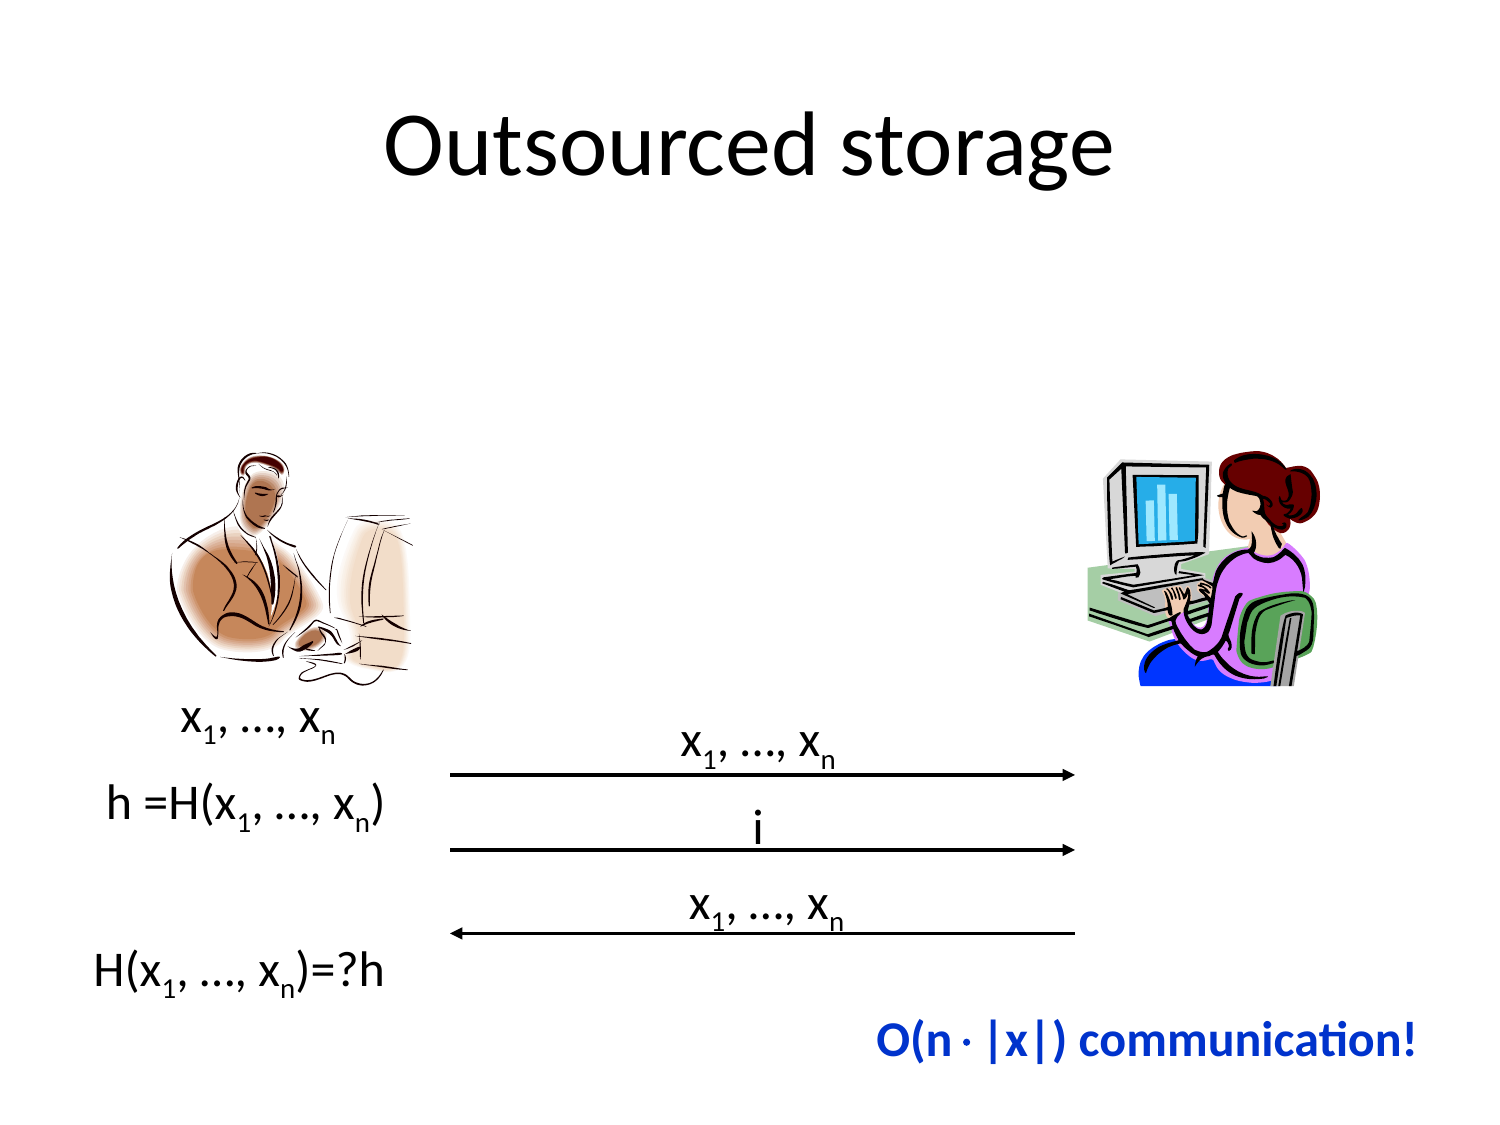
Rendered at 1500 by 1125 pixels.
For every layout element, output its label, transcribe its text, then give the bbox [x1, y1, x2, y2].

text_box H(x1, …, xn)=?h [78, 928, 401, 1012]
text_box i [737, 786, 779, 849]
picture [162, 450, 414, 689]
text_box h =H(x1, …, xn) [91, 762, 401, 846]
text_box x1, …, xn [674, 861, 860, 932]
title Outsourced storage [75, 45, 1425, 233]
text_box x1, …, xn [165, 696, 351, 758]
text_box O(n|x|) communication! [861, 999, 1433, 1074]
picture [1087, 450, 1321, 689]
text_box x1, …, xn [665, 699, 851, 773]
